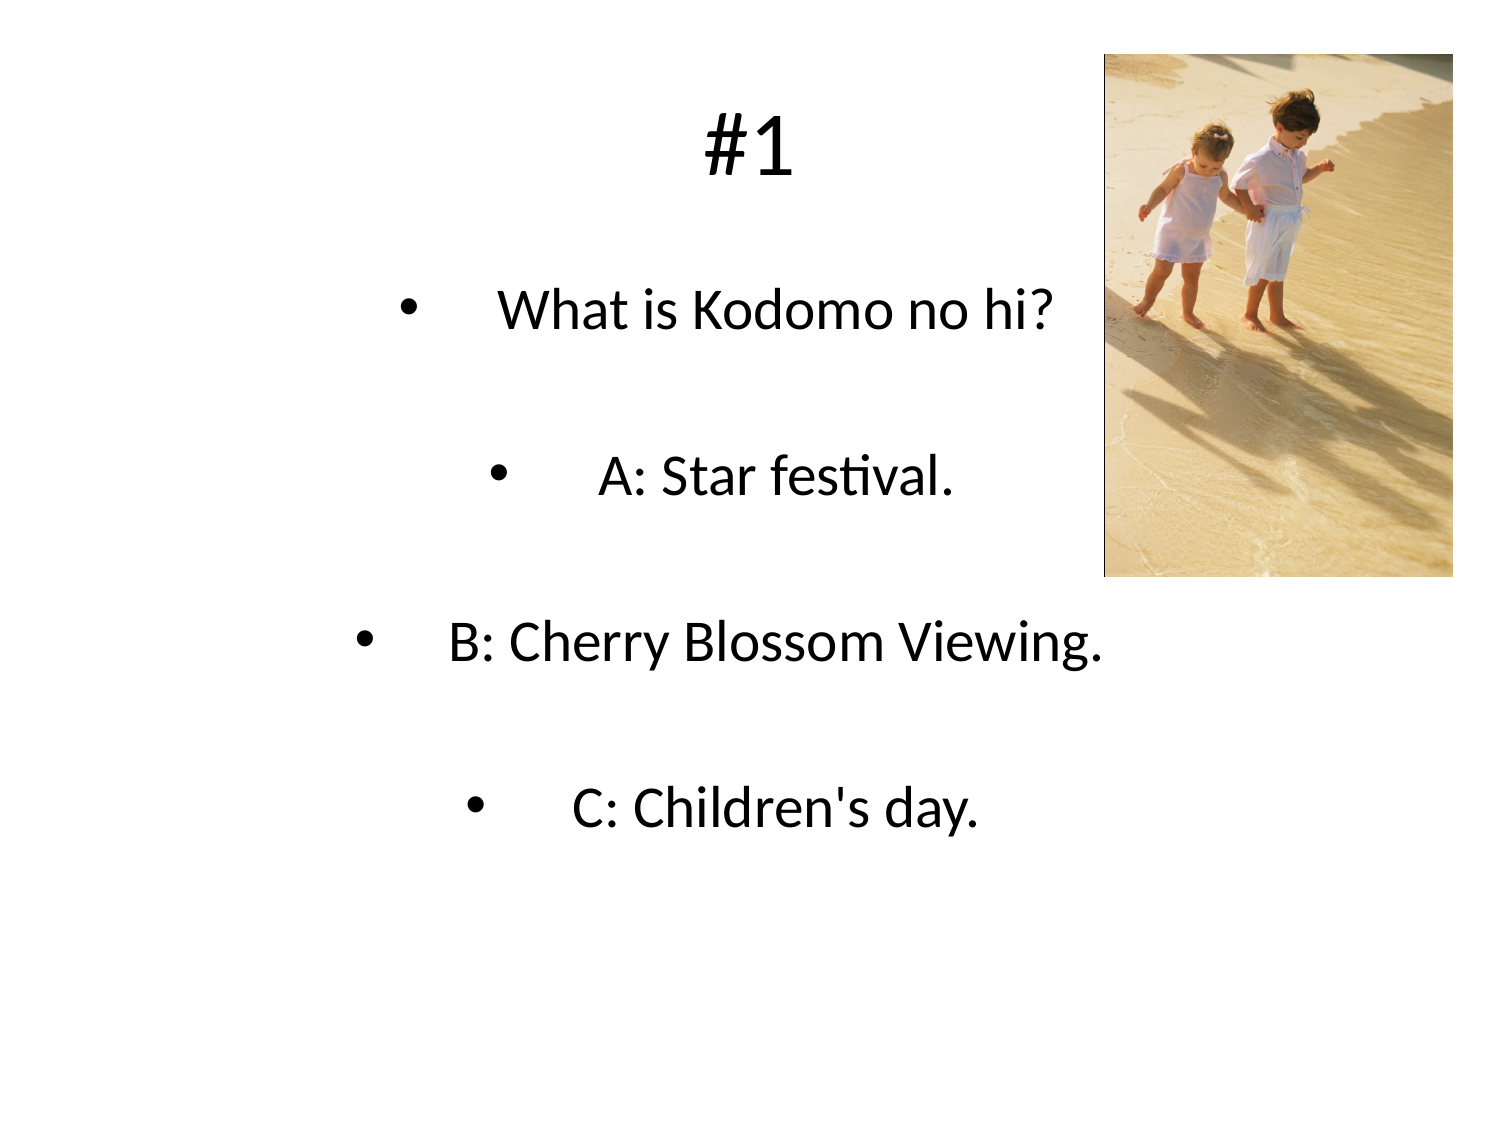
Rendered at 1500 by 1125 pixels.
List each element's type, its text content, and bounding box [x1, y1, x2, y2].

list What is Kodomo no hi? A: Star festival. B: Cherry Blossom Viewing. C: Children's day. [75, 262, 1425, 1005]
picture [1104, 54, 1453, 578]
title #1 [75, 45, 1425, 233]
